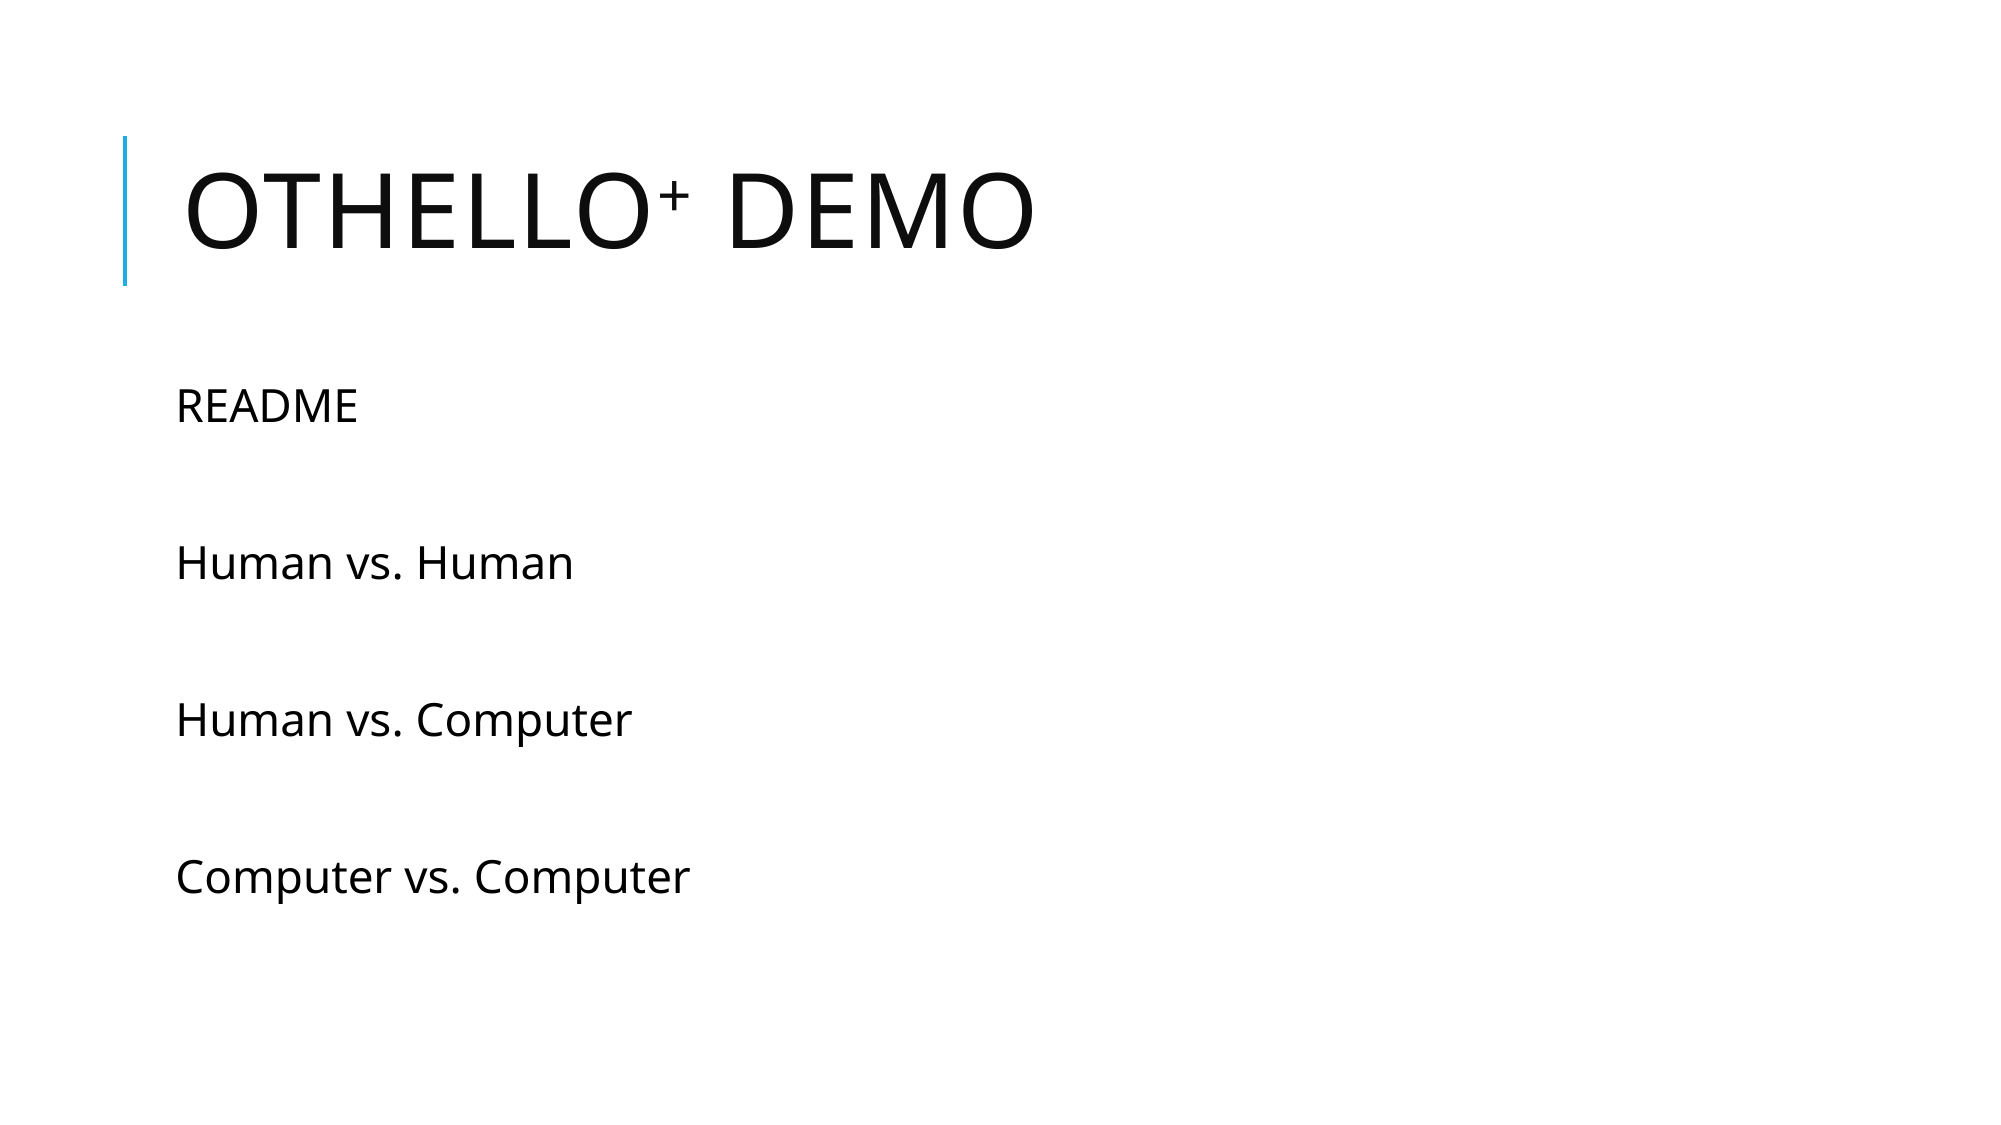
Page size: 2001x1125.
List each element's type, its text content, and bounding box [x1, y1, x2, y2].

title Othello+ Demo [168, 96, 1763, 342]
list README Human vs. Human Human vs. Computer Computer vs. Computer [168, 375, 1763, 1035]
